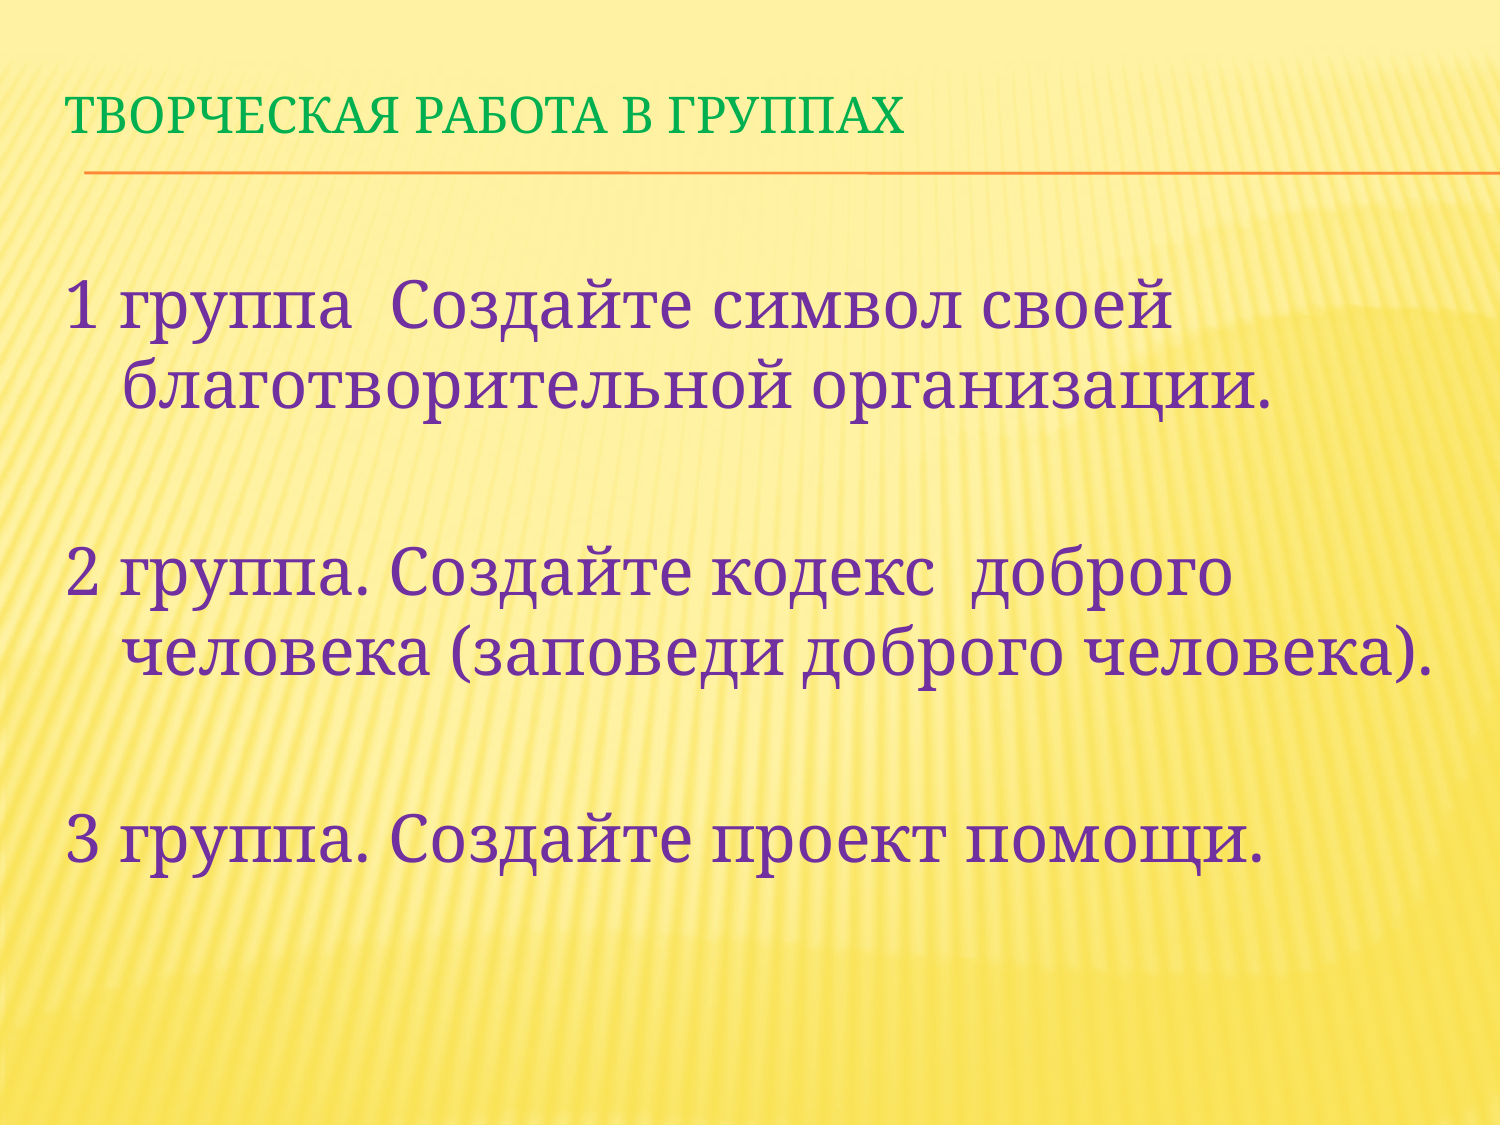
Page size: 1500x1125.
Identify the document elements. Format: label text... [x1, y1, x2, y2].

title Творческая работа в группах [50, 75, 1475, 213]
list 1 группа Создайте символ своей благотворительной организации. 2 группа. Создайте кодекс доброго человека (заповеди доброго человека). 3 группа. Создайте проект помощи. [50, 254, 1475, 998]
